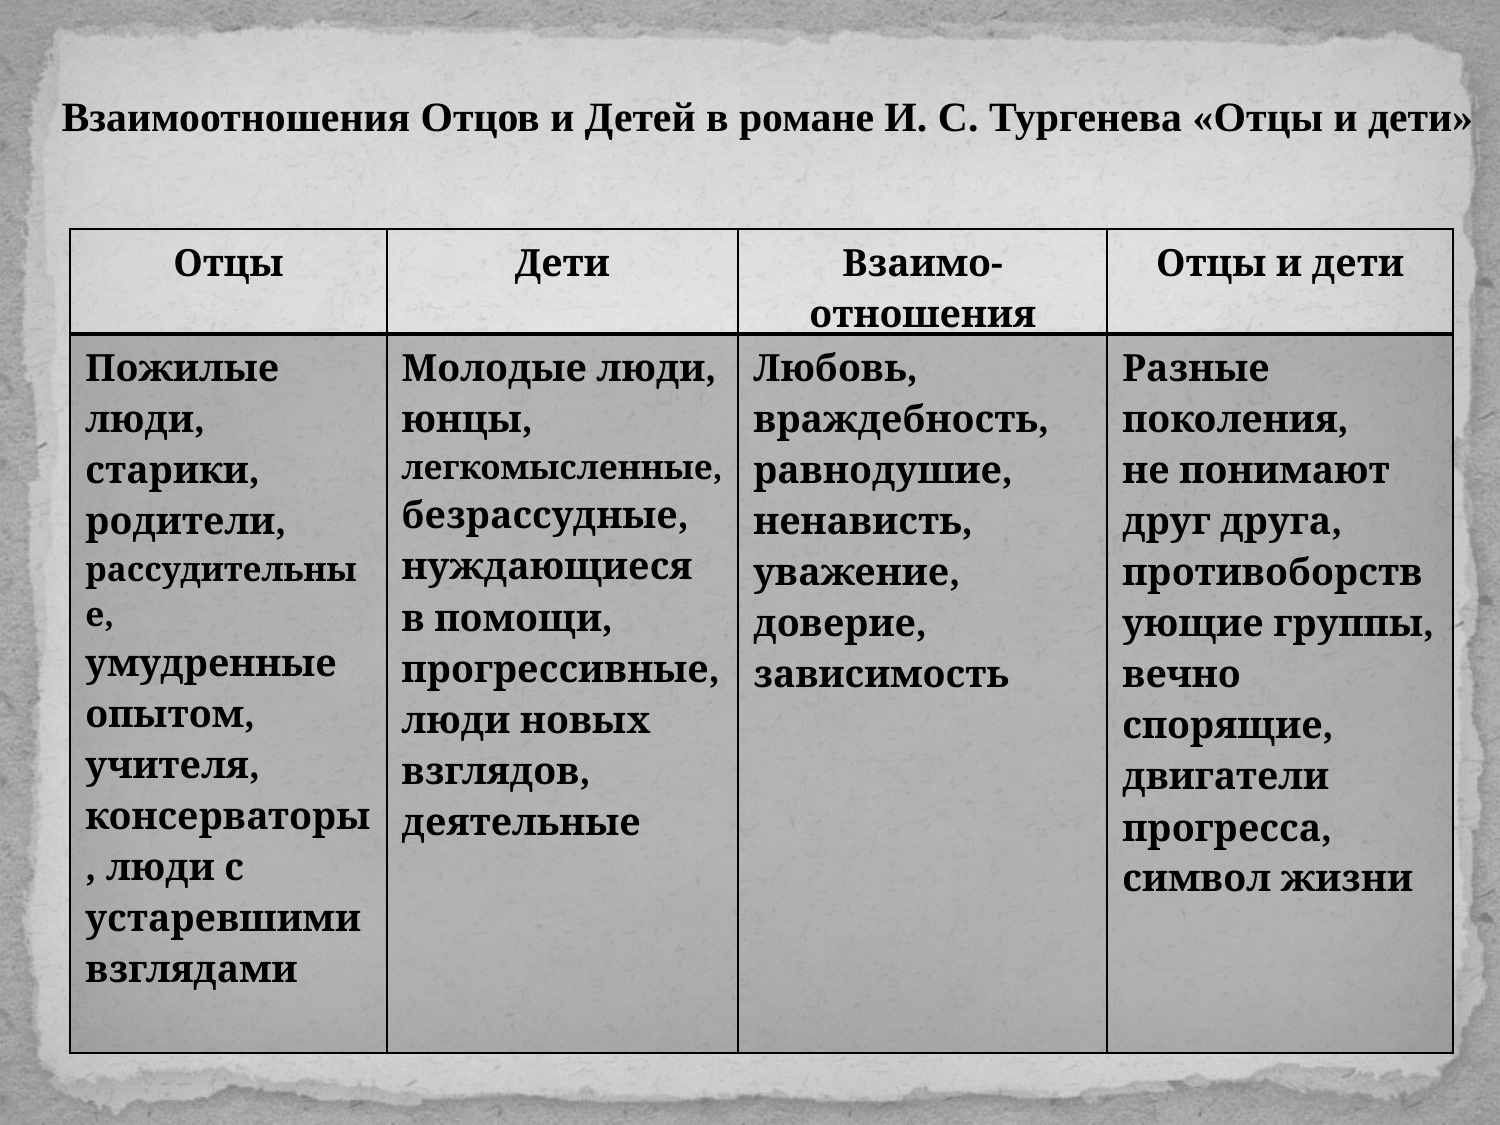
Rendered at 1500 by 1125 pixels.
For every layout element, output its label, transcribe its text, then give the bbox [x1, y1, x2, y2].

table_cell Любовь, враждебность, равнодушие, ненависть, уважение, доверие, зависимость [739, 336, 1106, 1052]
text_box Взаимоотношения Отцов и Детей в романе И. С. Тургенева «Отцы и дети» [46, 82, 1500, 147]
table_cell Пожилые люди, старики, родители, рассудительные, умудренные опытом, учителя, консерваторы, люди с устаревшими взглядами [71, 336, 386, 1052]
table_cell Разные поколения, не понимают друг друга, противоборствующие группы, вечно спорящие, двигатели прогресса, символ жизни [1108, 336, 1452, 1052]
table_header Дети [388, 230, 737, 332]
table_header Отцы [71, 230, 386, 332]
table_header Отцы и дети [1108, 230, 1452, 332]
table_header Взаимо- отношения [739, 230, 1106, 332]
table_cell Молодые люди, юнцы, легкомысленные, безрассудные, нуждающиеся в помощи, прогрессивные, люди новых взглядов, деятельные [388, 336, 737, 1052]
